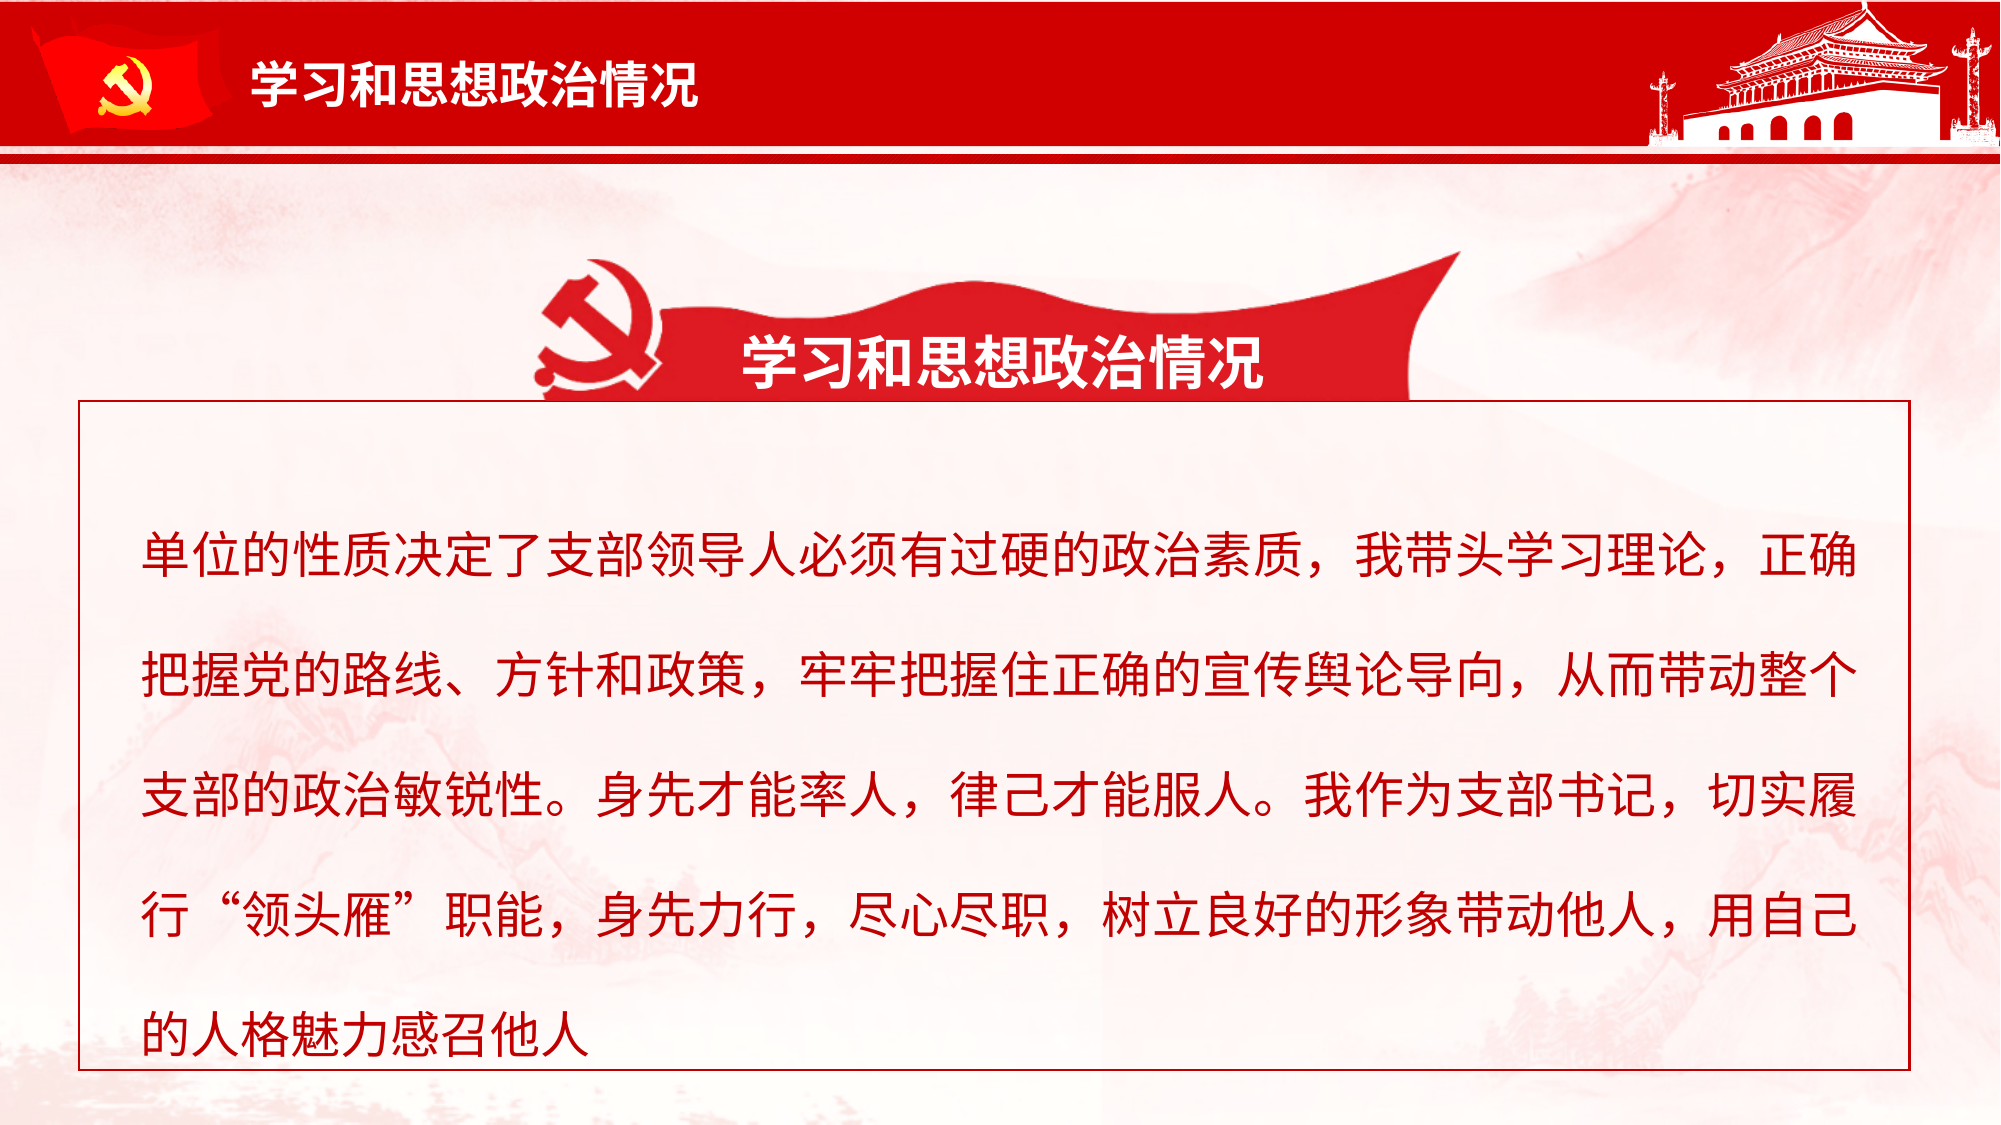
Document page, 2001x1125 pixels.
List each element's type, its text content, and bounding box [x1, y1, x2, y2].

text_box 单位的性质决定了支部领导人必须有过硬的政治素质，我带头学习理论，正确把握党的路线、方针和政策，牢牢把握住正确的宣传舆论导向，从而带动整个支部的政治敏锐性。身先才能率人，律己才能服人。我作为支部书记，切实履行“领头雁”职能，身先力行，尽心尽职，树立良好的形象带动他人，用自己的人格魅力感召他人 [125, 456, 1875, 1072]
text_box 学习和思想政治情况 [234, 46, 715, 122]
picture [0, 0, 2001, 1125]
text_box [519, 207, 1469, 442]
text_box [78, 400, 1911, 1071]
picture [31, 14, 233, 134]
